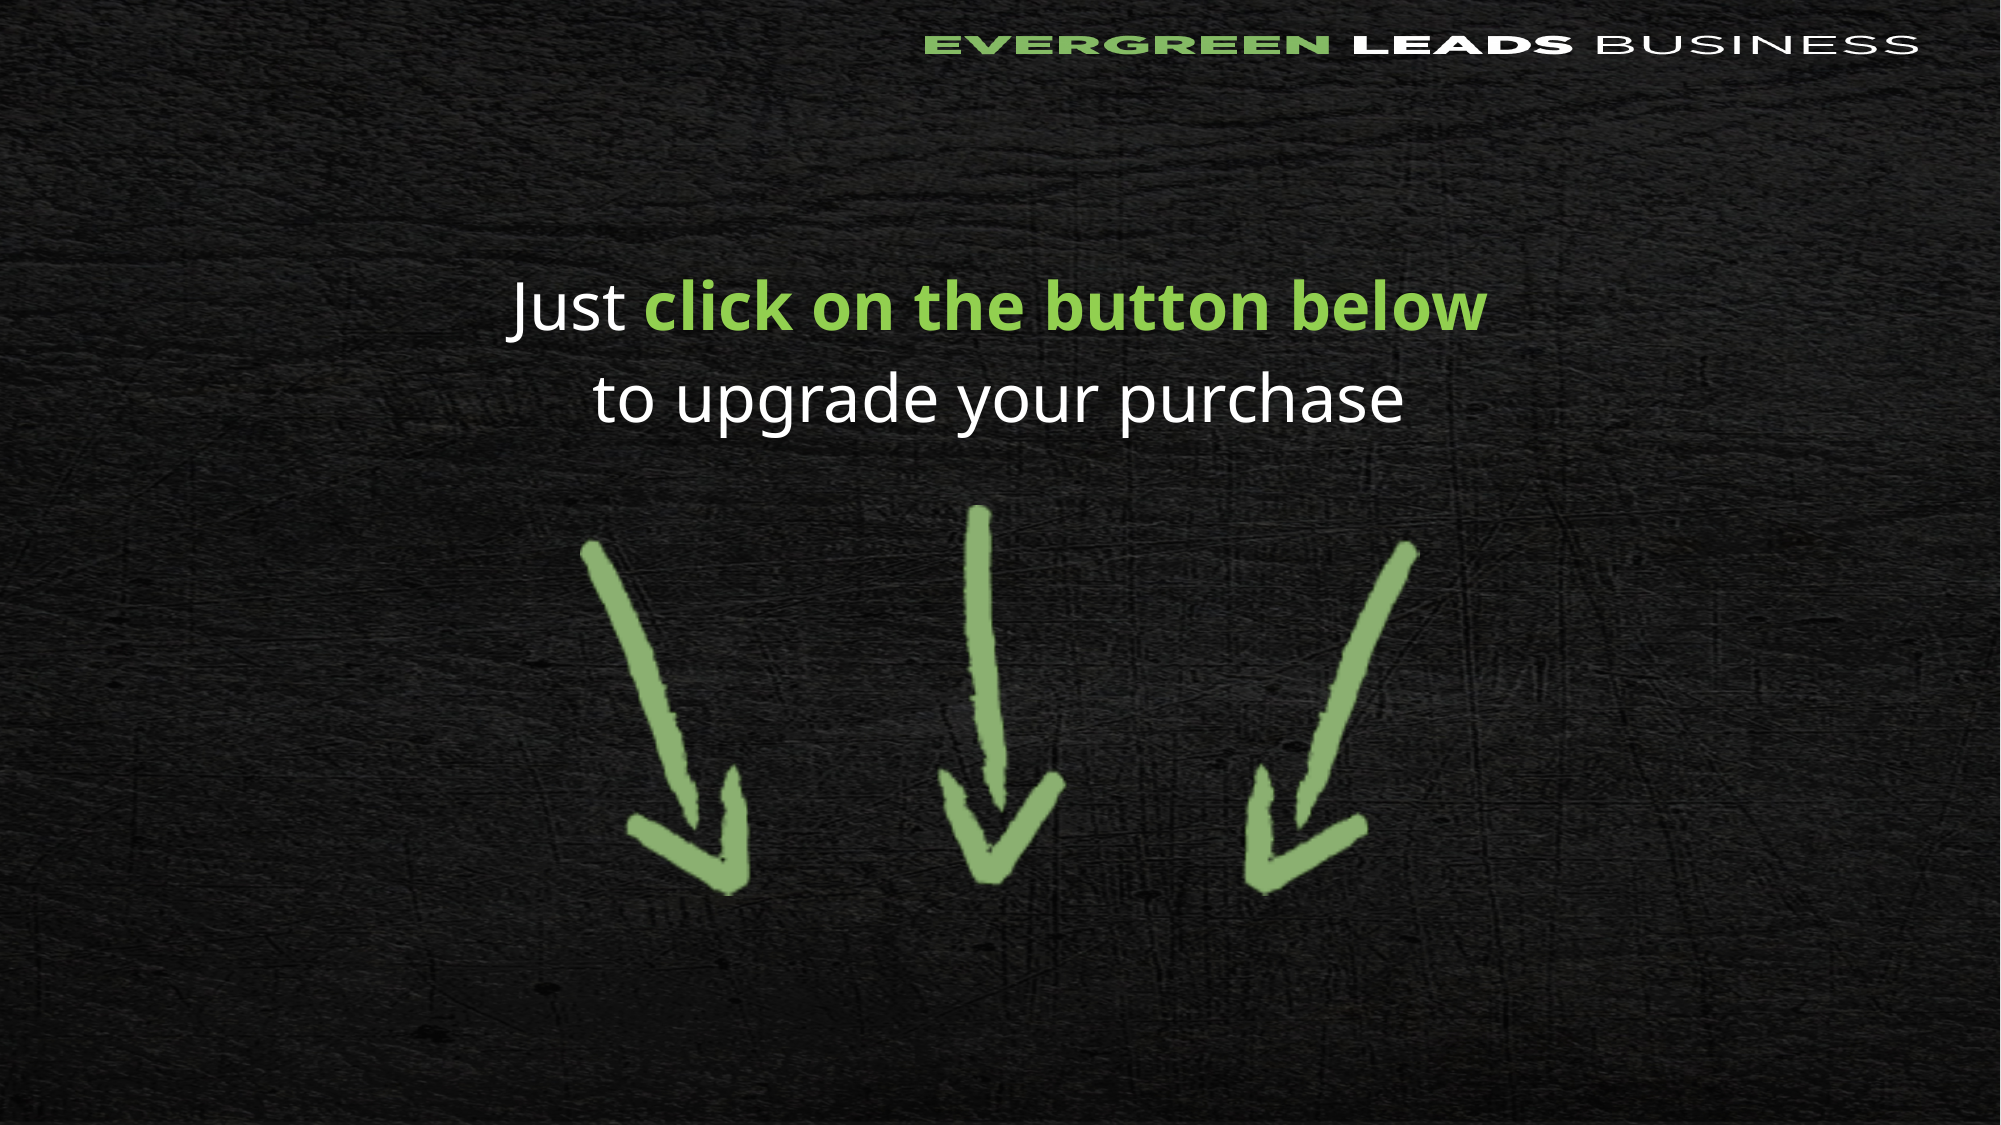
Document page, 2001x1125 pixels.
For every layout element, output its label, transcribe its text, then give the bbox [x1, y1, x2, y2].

list Just click on the button below to upgrade your purchase [446, 265, 1554, 465]
picture [0, 0, 2001, 1125]
